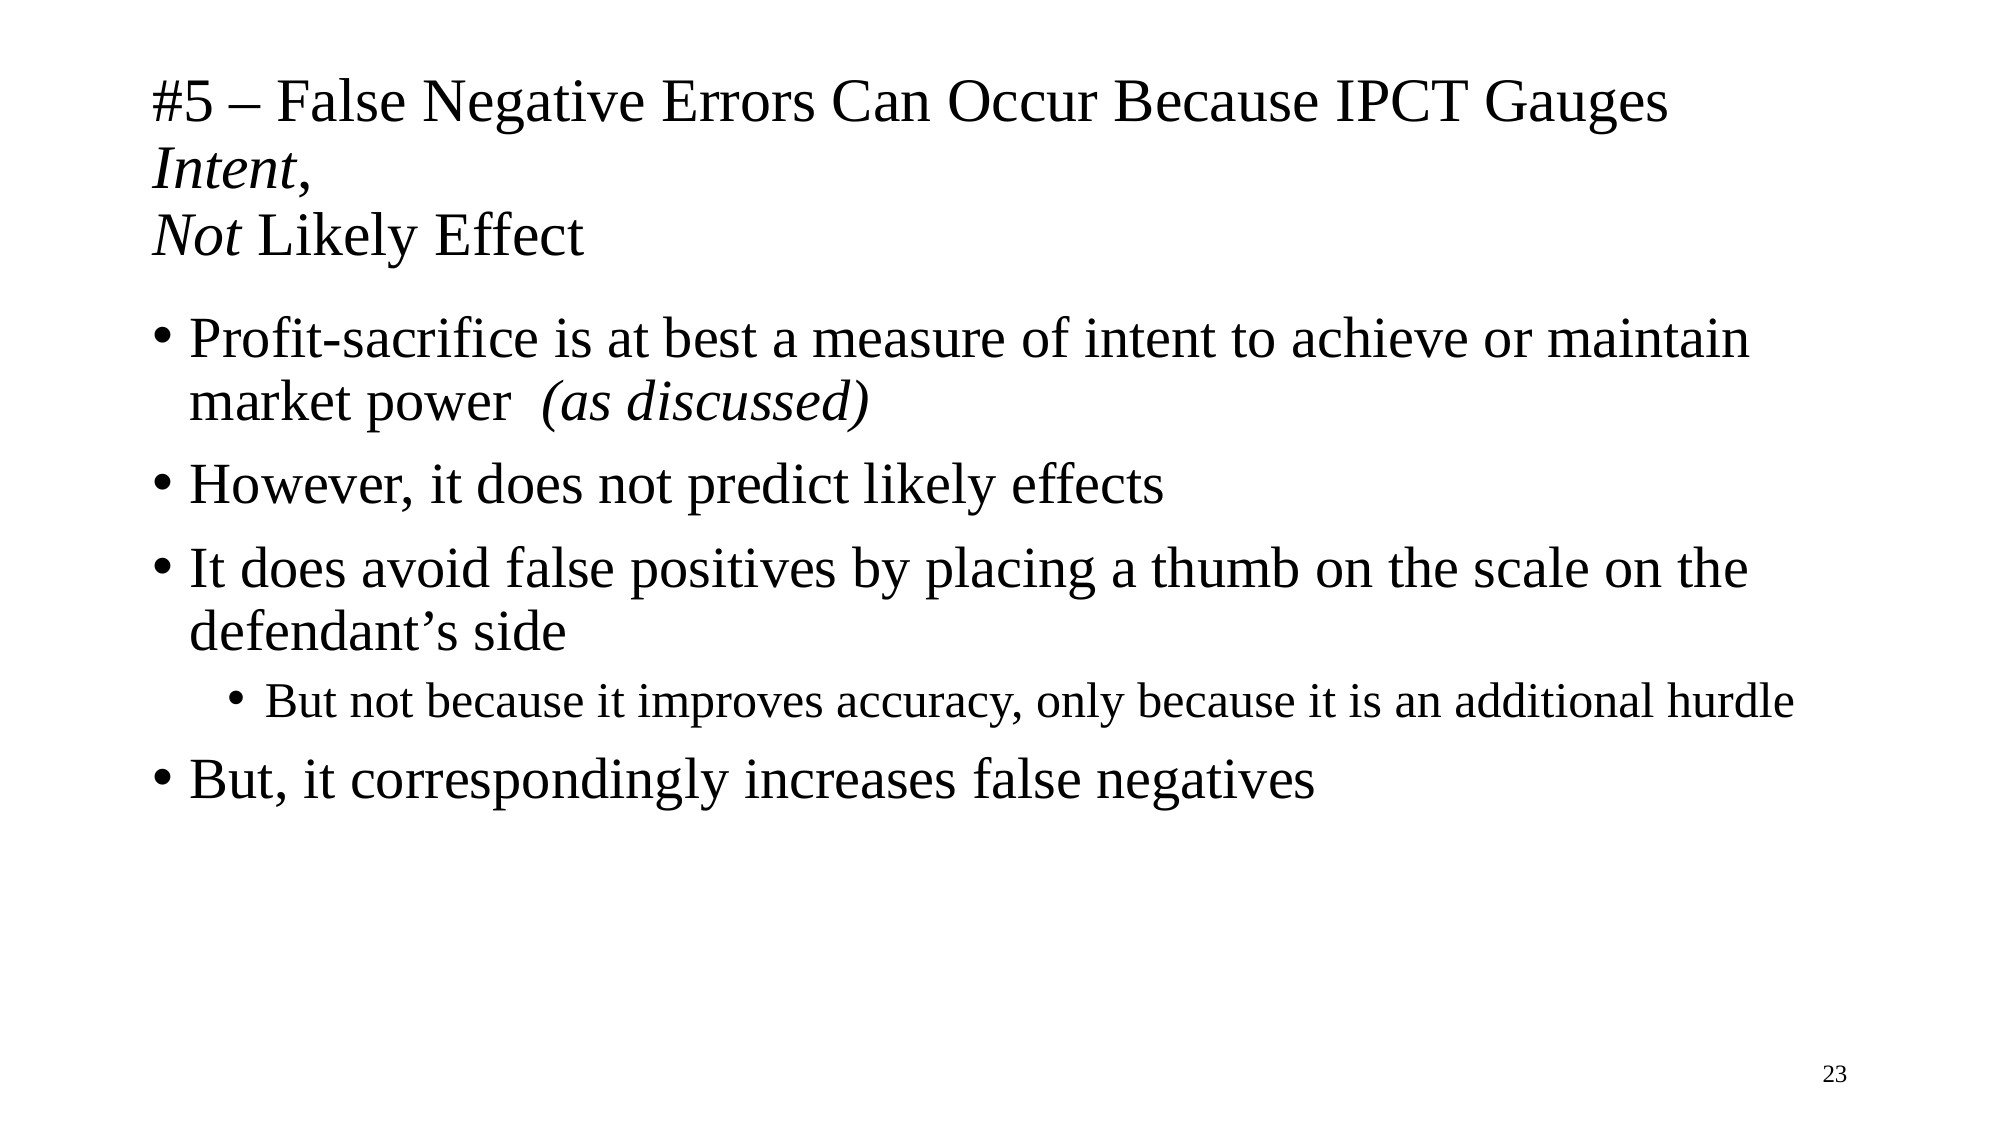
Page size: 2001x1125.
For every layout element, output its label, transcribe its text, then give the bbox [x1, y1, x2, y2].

title #5 – False Negative Errors Can Occur Because IPCT Gauges Intent, Not Likely Effect [137, 59, 1863, 278]
list Profit-sacrifice is at best a measure of intent to achieve or maintain market power (as discussed) However, it does not predict likely effects It does avoid false positives by placing a thumb on the scale on the defendant’s side But not because it improves accuracy, only because it is an additional hurdle But, it correspondingly increases false negatives [137, 299, 1863, 1014]
slide_number 23 [1412, 1042, 1863, 1103]
